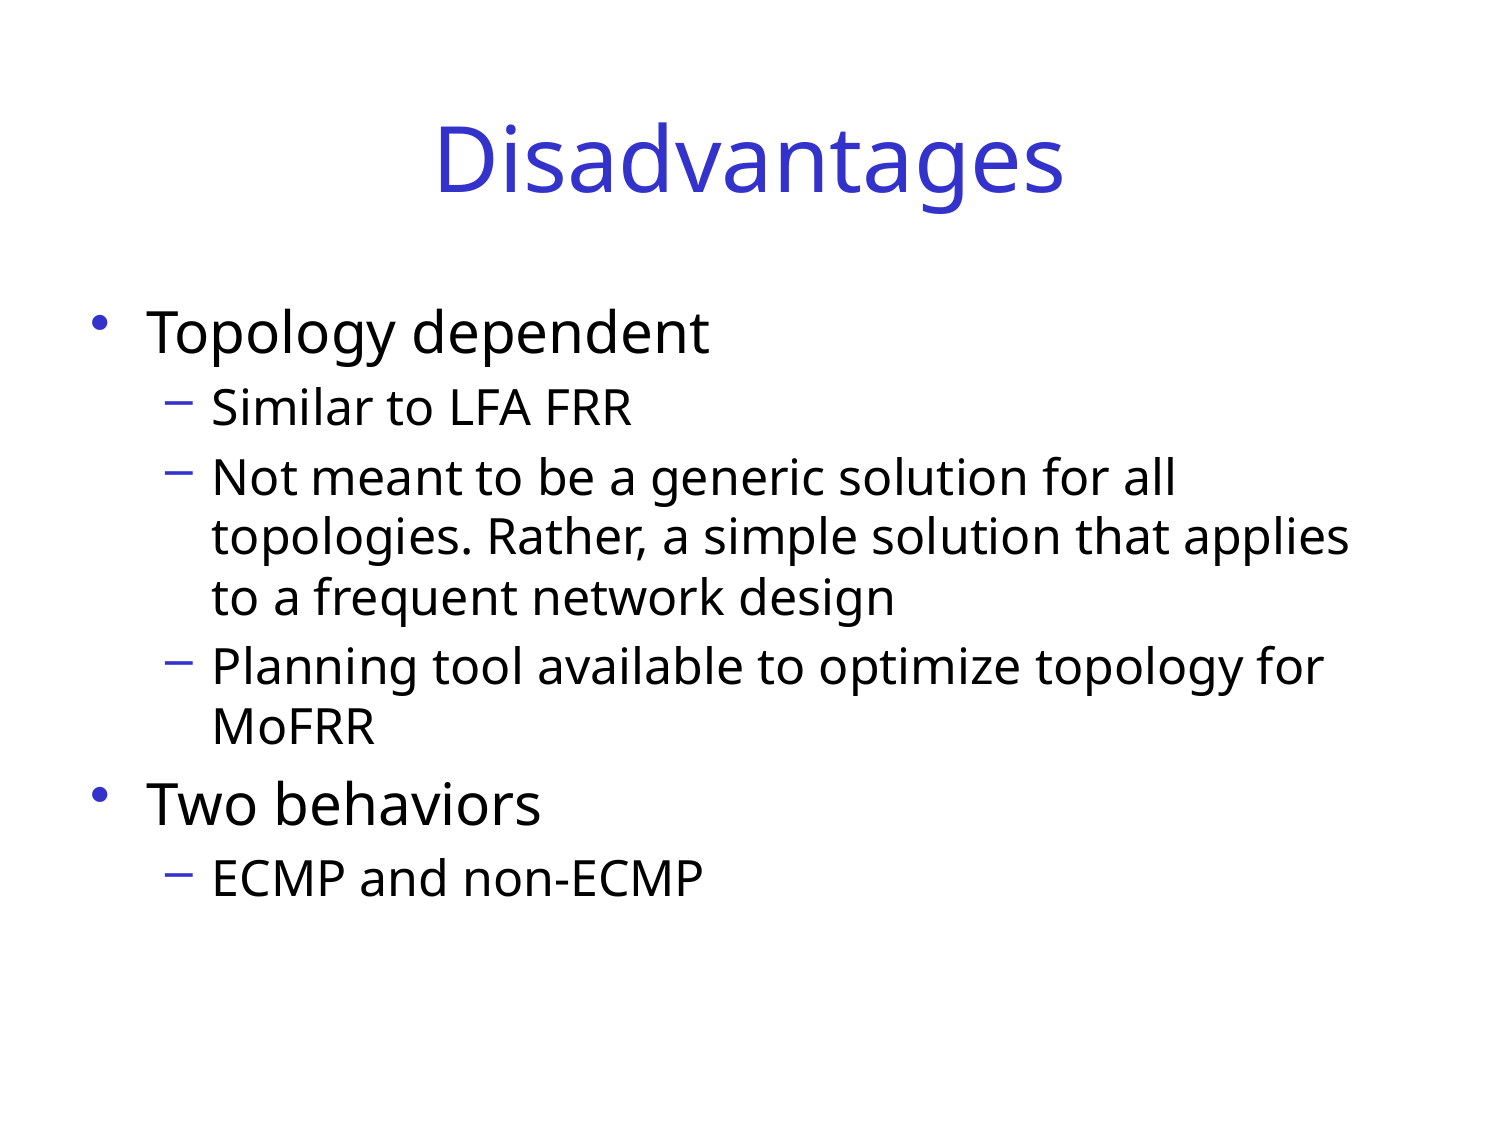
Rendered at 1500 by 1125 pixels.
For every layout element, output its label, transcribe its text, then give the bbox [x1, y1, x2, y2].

list Topology dependent Similar to LFA FRR Not meant to be a generic solution for all topologies. Rather, a simple solution that applies to a frequent network design Planning tool available to optimize topology for MoFRR Two behaviors ECMP and non-ECMP [74, 287, 1426, 963]
title Disadvantages [112, 62, 1388, 251]
